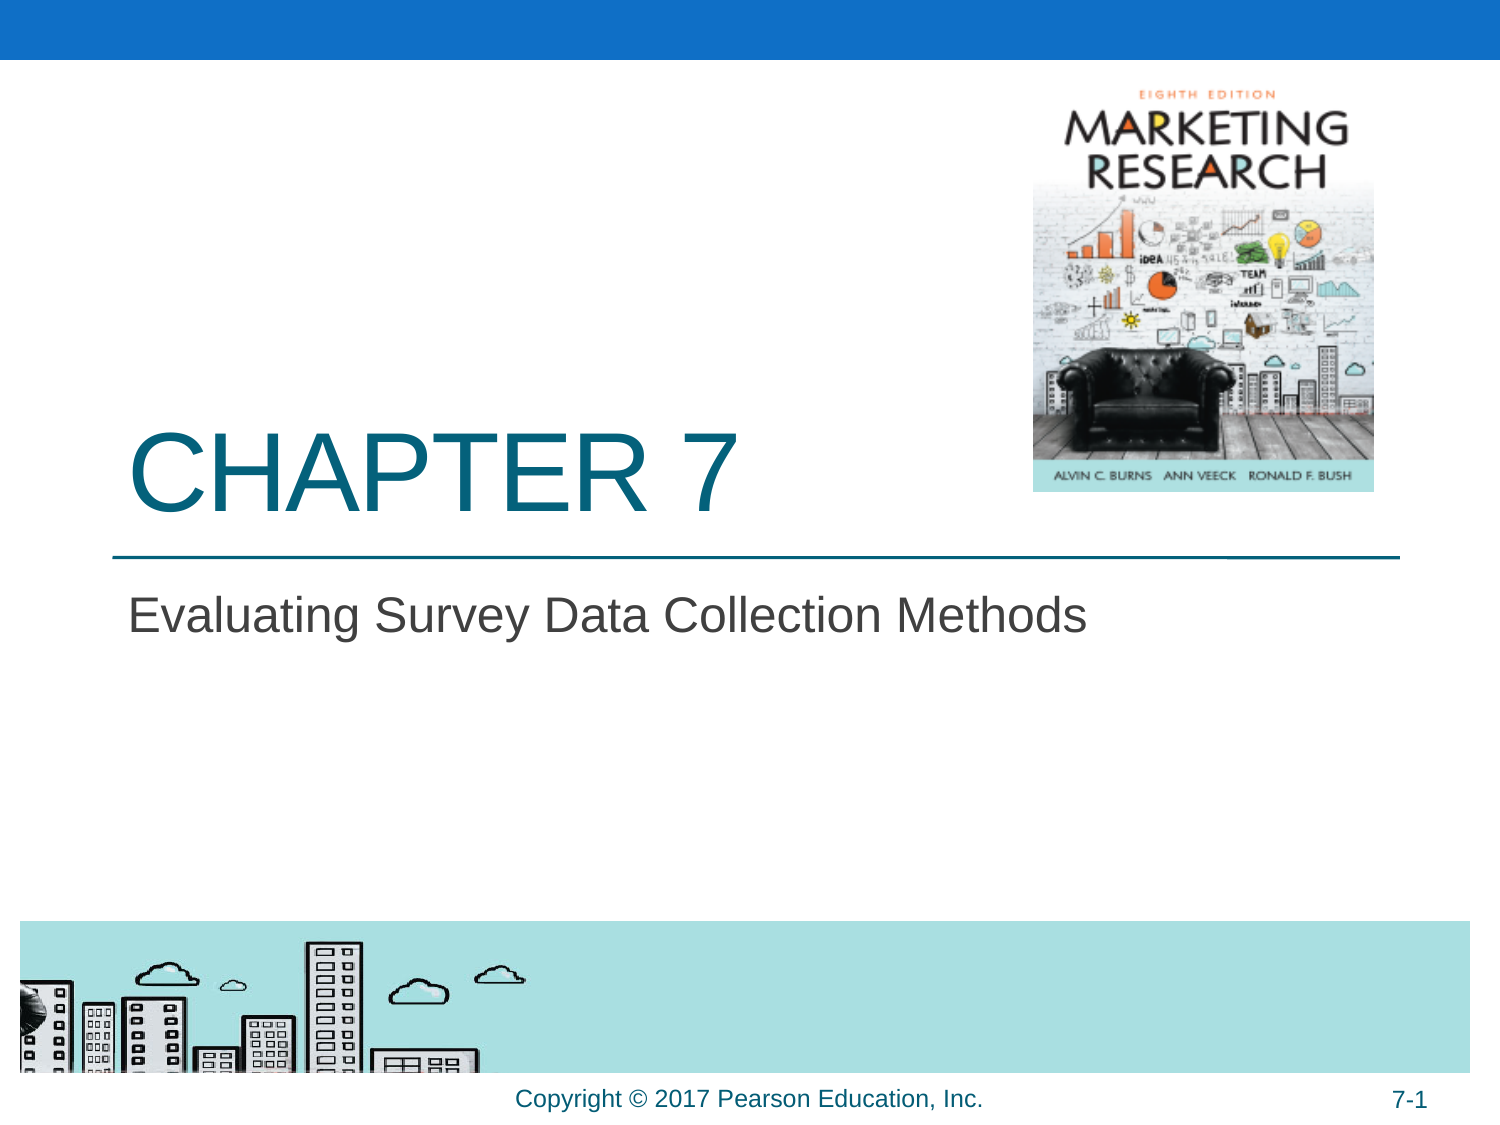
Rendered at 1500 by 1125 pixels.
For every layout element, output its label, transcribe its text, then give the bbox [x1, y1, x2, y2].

picture [20, 921, 1471, 1073]
subtitle Evaluating Survey Data Collection Methods [112, 575, 1163, 863]
picture [1033, 86, 1374, 492]
picture [641, 1100, 647, 1107]
title Chapter 7 [112, 224, 1400, 542]
